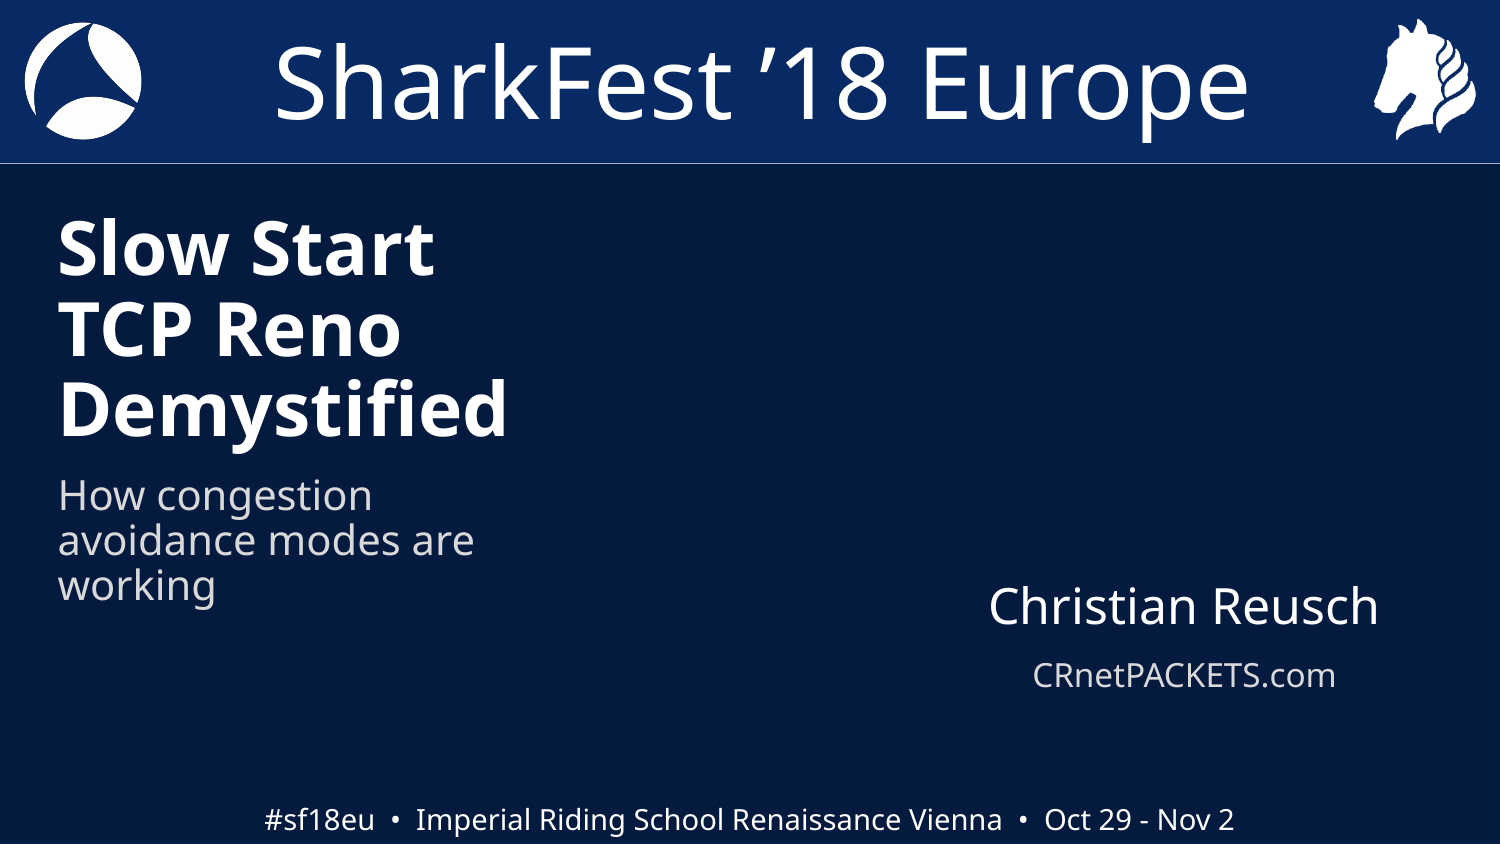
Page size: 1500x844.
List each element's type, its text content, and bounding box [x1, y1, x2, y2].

subtitle How congestion avoidance modes are working [42, 466, 504, 626]
picture [24, 22, 142, 140]
picture [1361, 8, 1489, 151]
title Slow Start TCP Reno Demystified [42, 202, 955, 410]
text_box Christian Reusch CRnetPACKETS.com [948, 566, 1421, 702]
